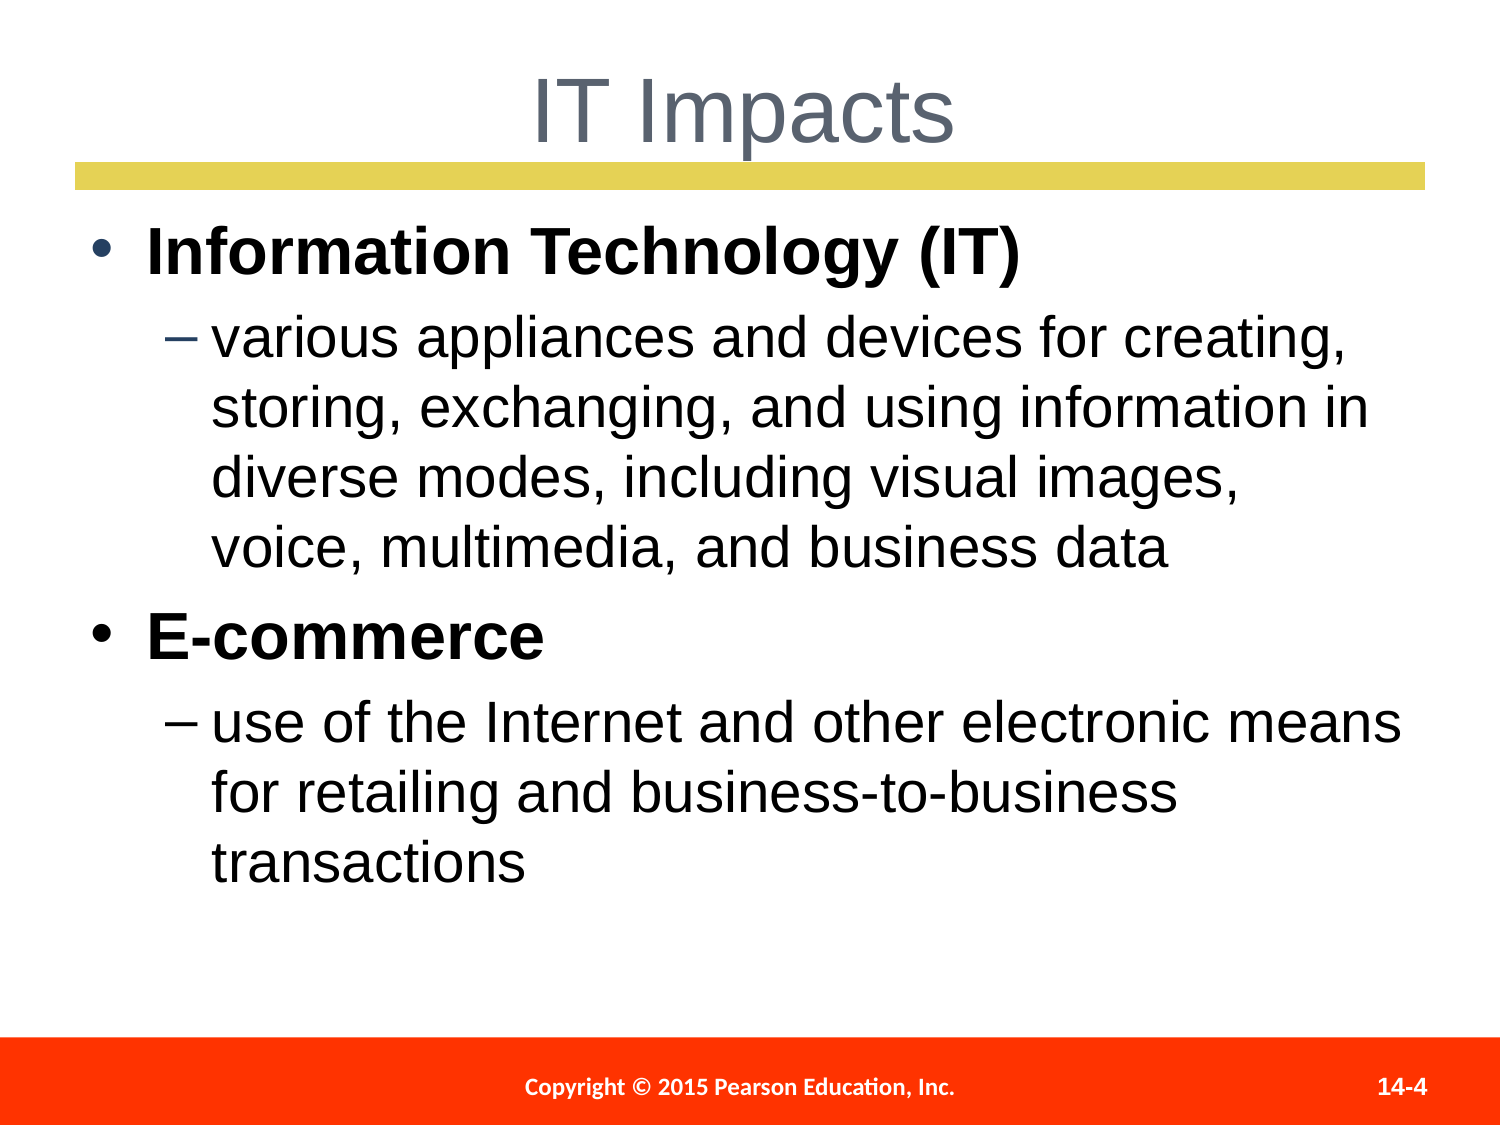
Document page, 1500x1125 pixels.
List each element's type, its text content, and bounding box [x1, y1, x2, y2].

title IT Impacts [49, 12, 1438, 201]
list Information Technology (IT) various appliances and devices for creating, storing, exchanging, and using information in diverse modes, including visual images, voice, multimedia, and business data E-commerce use of the Internet and other electronic means for retailing and business-to-business transactions [74, 199, 1426, 1006]
